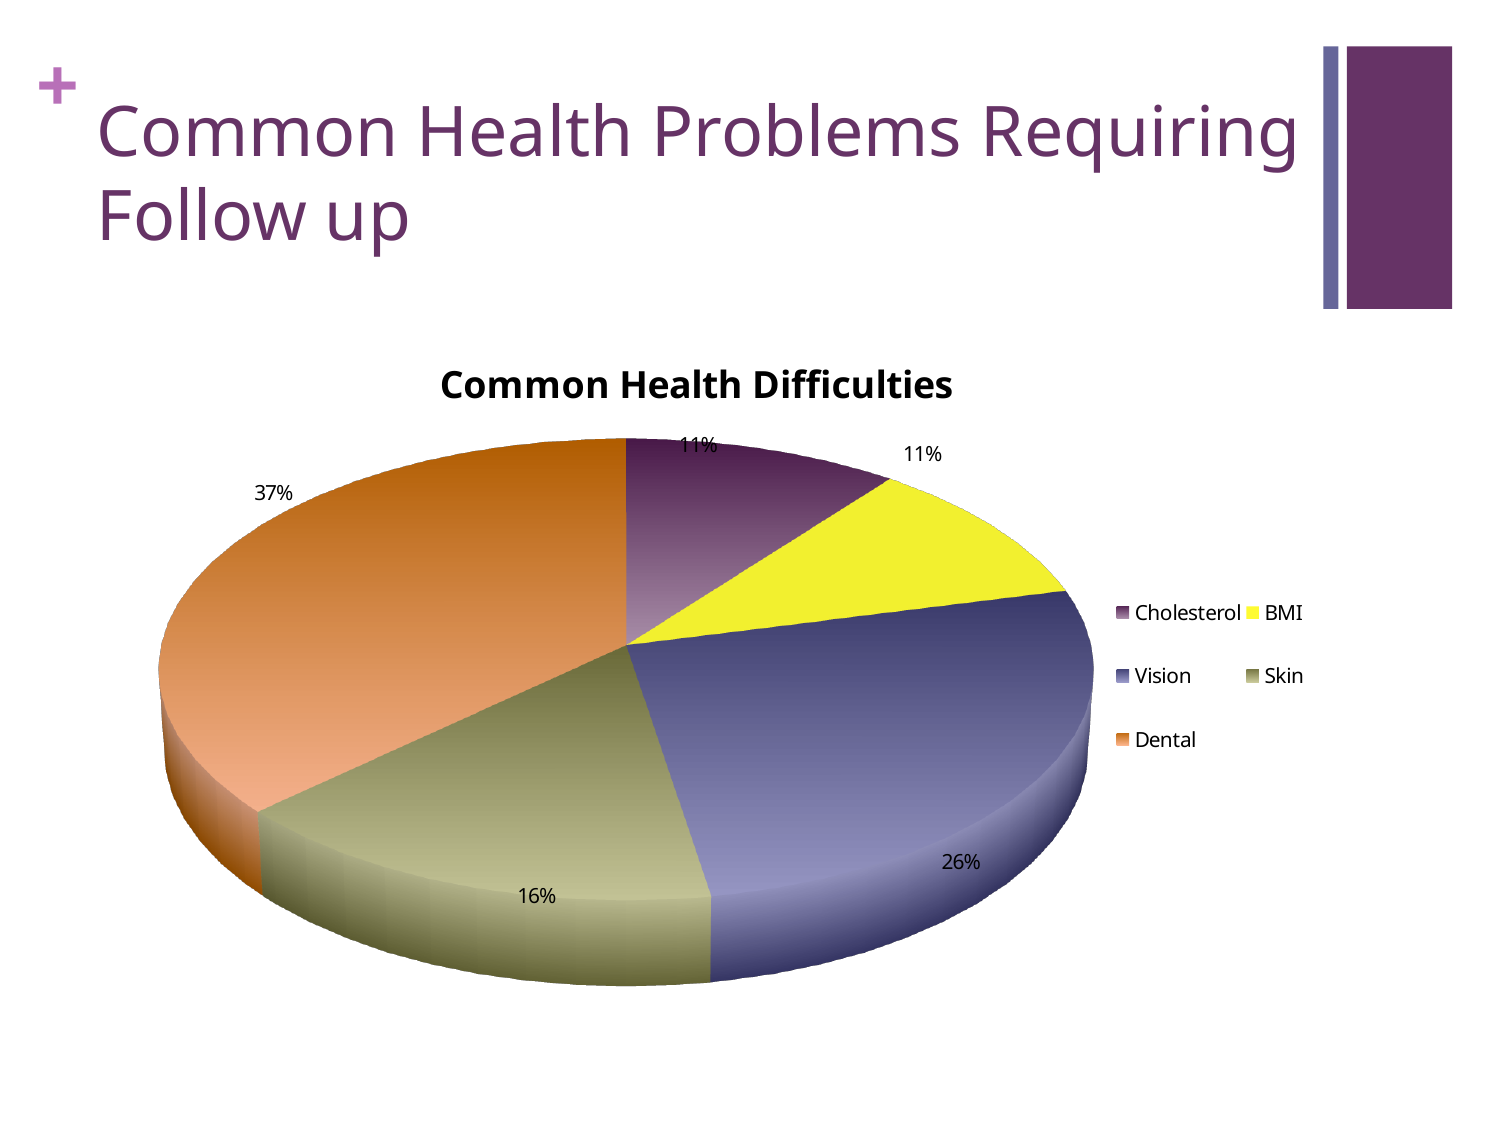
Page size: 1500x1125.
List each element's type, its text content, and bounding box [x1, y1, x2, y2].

title Common Health Problems Requiring Follow up [81, 79, 1322, 263]
chart [81, 324, 1322, 1006]
